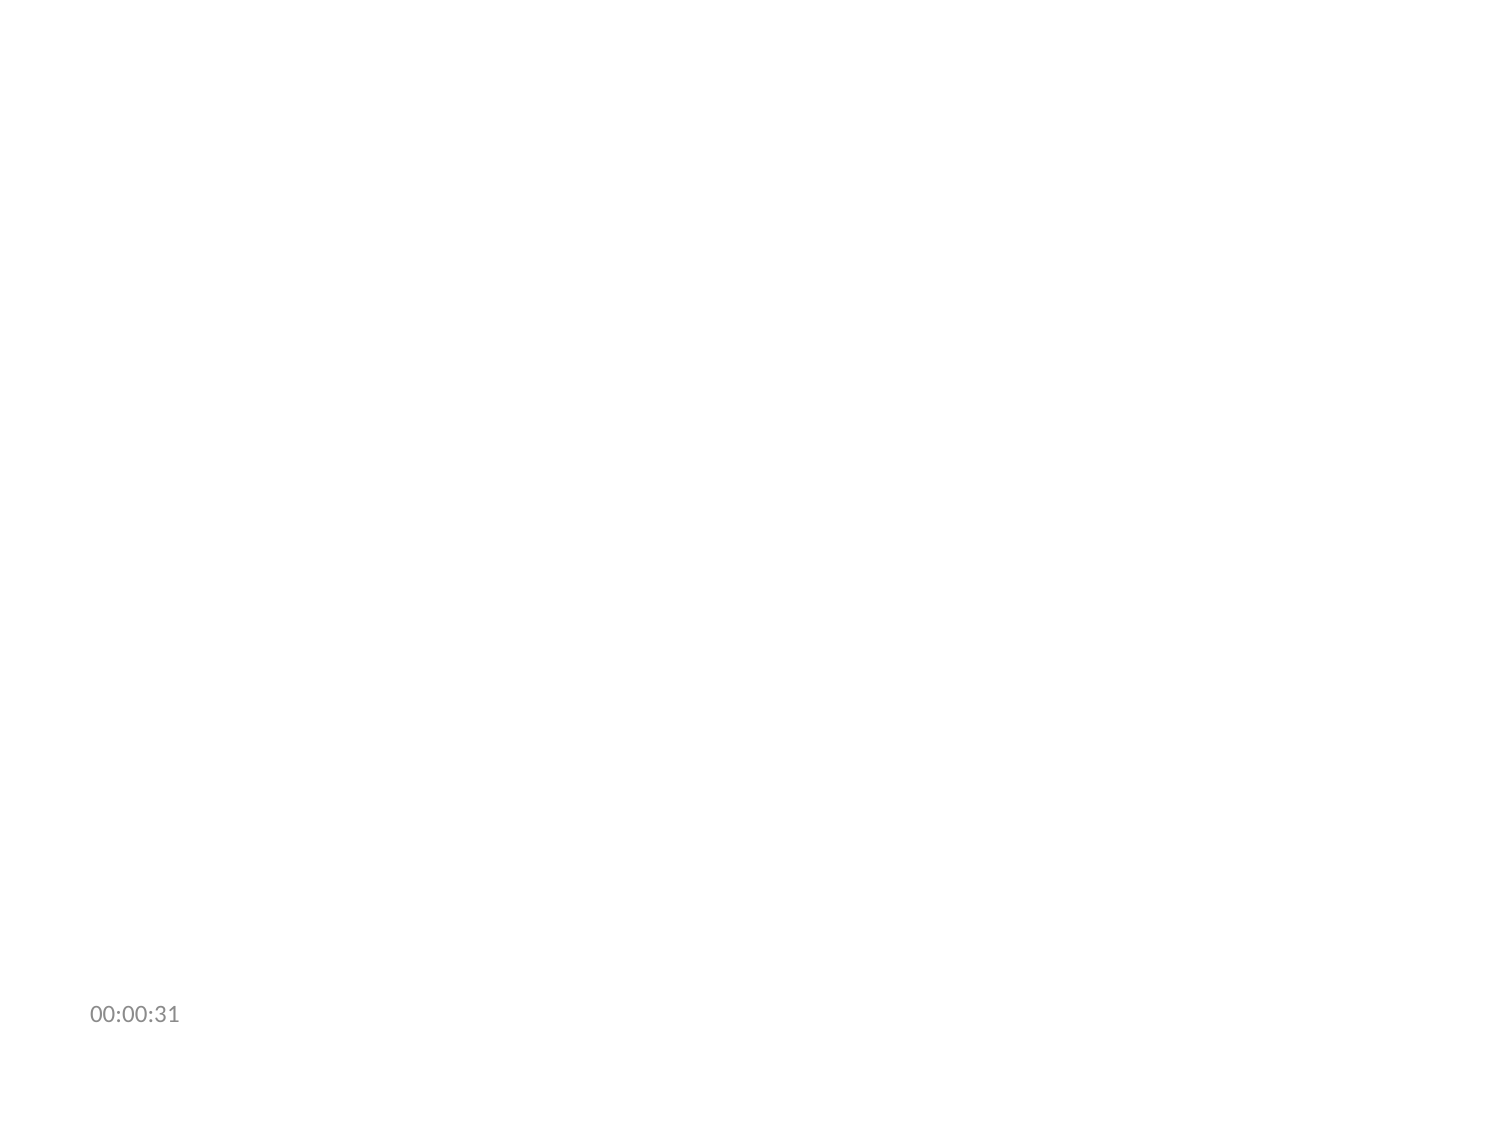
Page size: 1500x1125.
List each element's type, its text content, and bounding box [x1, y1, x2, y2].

text_box 15:35:09 [75, 982, 425, 1043]
